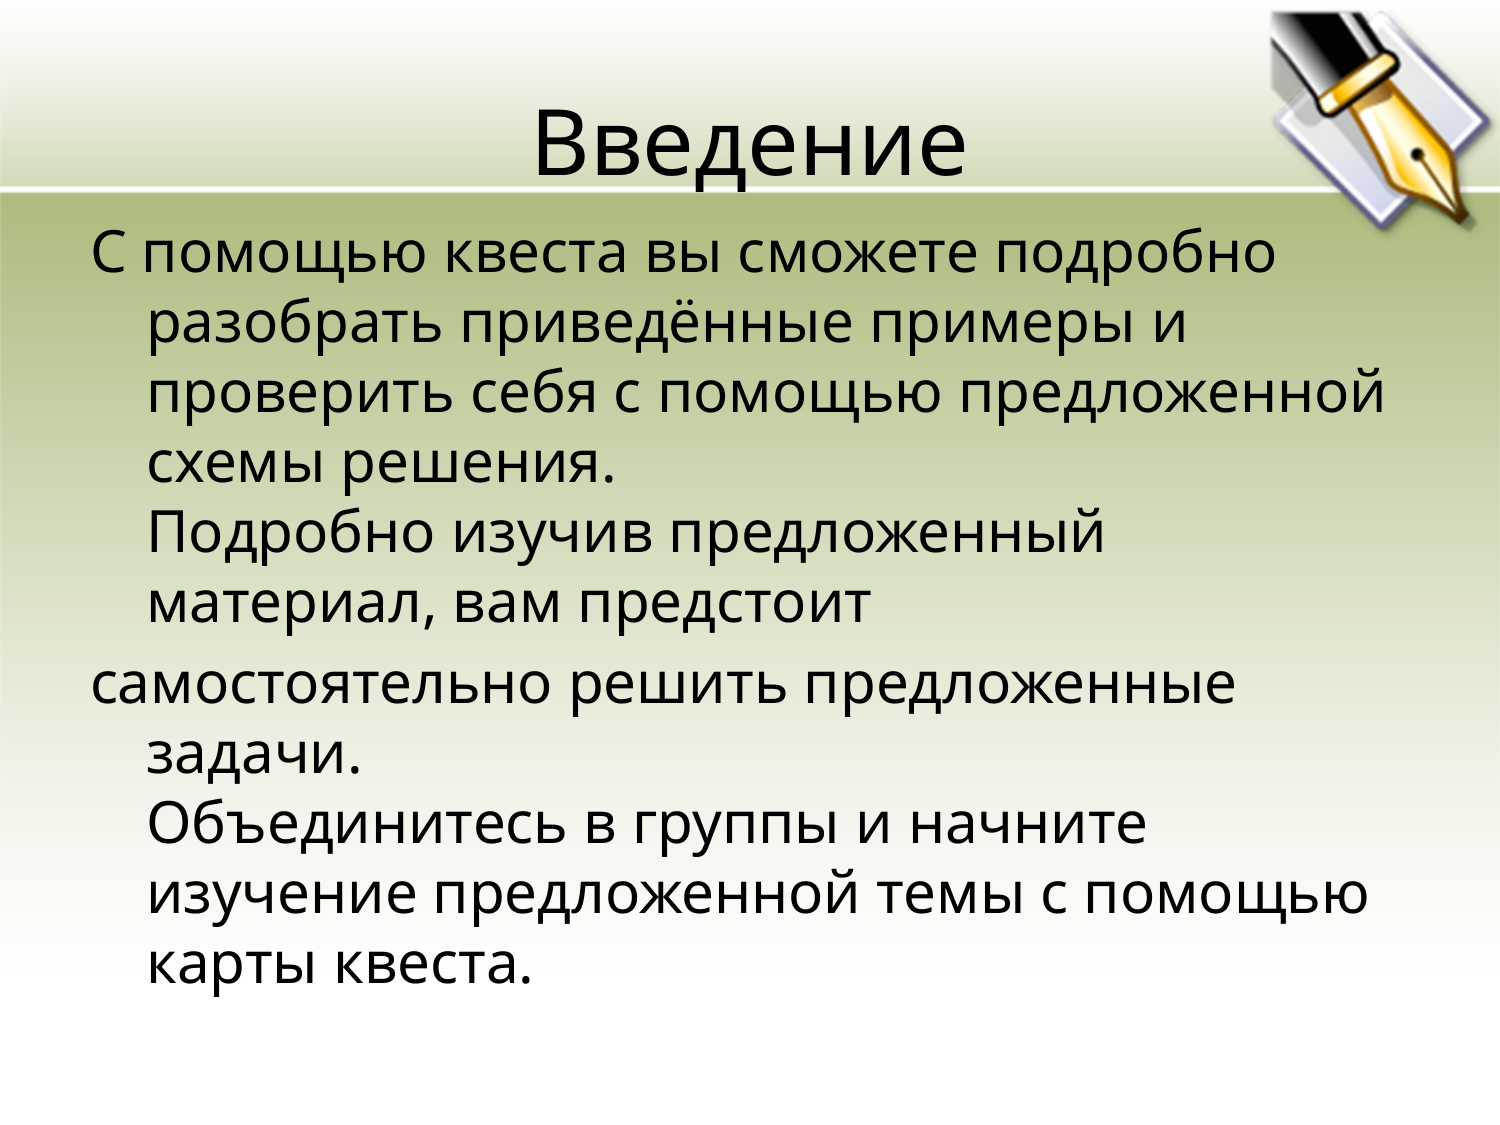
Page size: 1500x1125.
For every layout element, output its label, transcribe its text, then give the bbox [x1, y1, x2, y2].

picture [0, 0, 1500, 1125]
title Введение [74, 44, 1426, 206]
list С помощью квеста вы сможете подробно разобрать приведённые примеры и проверить себя с помощью предложенной схемы решения. Подробно изучив предложенный материал, вам предстоит самостоятельно решить предложенные задачи. Объединитесь в группы и начните изучение предложенной темы с помощью карты квеста. [74, 206, 1426, 1006]
